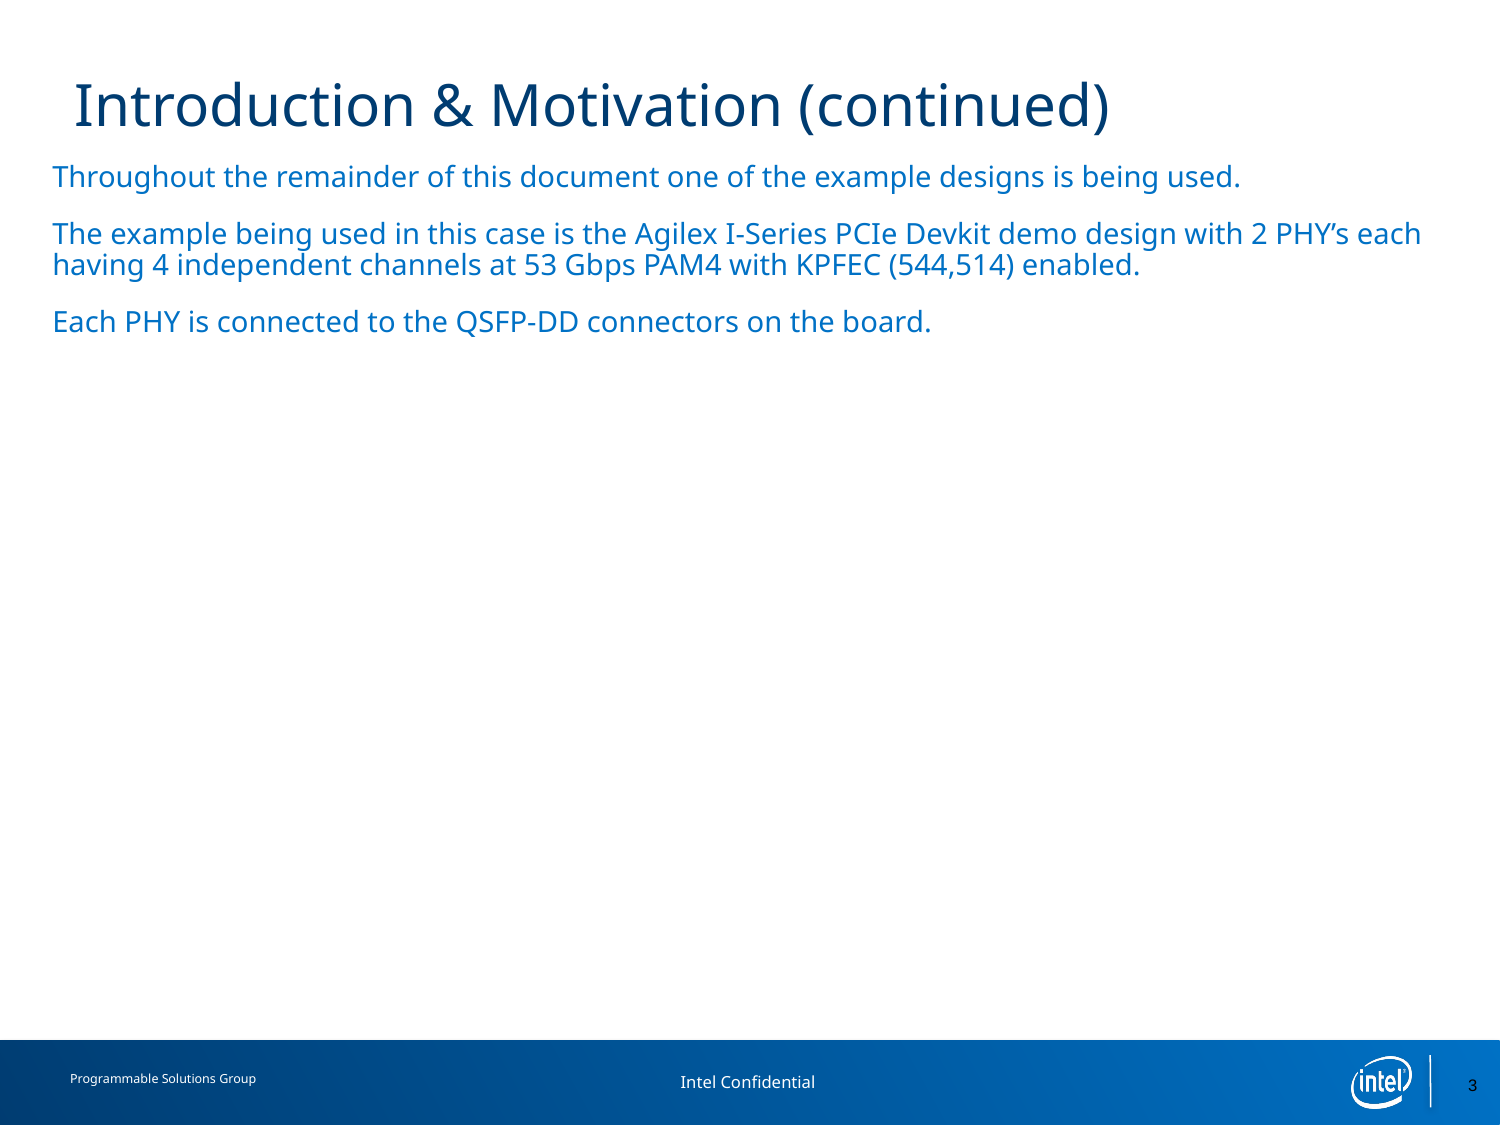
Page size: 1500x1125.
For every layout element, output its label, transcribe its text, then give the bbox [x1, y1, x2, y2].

list Throughout the remainder of this document one of the example designs is being used. The example being used in this case is the Agilex I-Series PCIe Devkit demo design with 2 PHY’s each having 4 independent channels at 53 Gbps PAM4 with KPFEC (544,514) enabled. Each PHY is connected to the QSFP-DD connectors on the board. [52, 162, 1448, 988]
title Introduction & Motivation (continued) [74, 67, 1425, 162]
slide_number 3 [1127, 1055, 1478, 1116]
